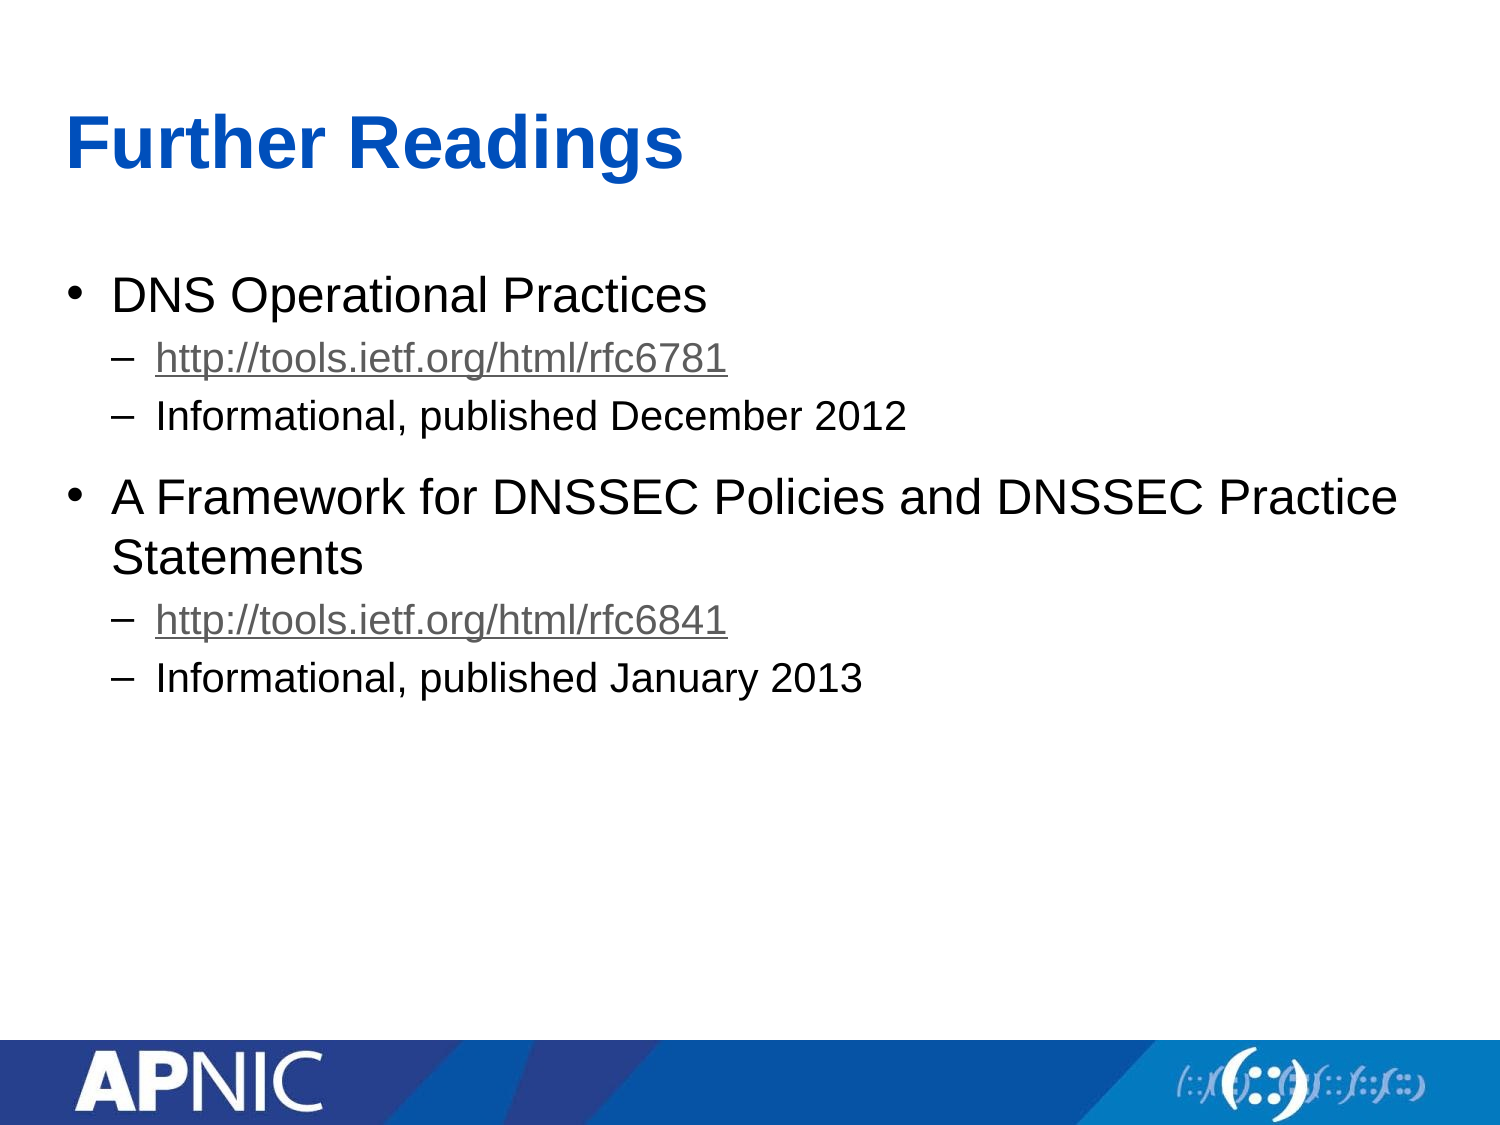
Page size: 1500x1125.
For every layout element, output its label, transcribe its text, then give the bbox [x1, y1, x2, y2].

list DNS Operational Practices http://tools.ietf.org/html/rfc6781 Informational, published December 2012 A Framework for DNSSEC Policies and DNSSEC Practice Statements http://tools.ietf.org/html/rfc6841 Informational, published January 2013 [66, 262, 1437, 1012]
picture [0, 1040, 1500, 1125]
title Further Readings [64, 45, 1436, 233]
